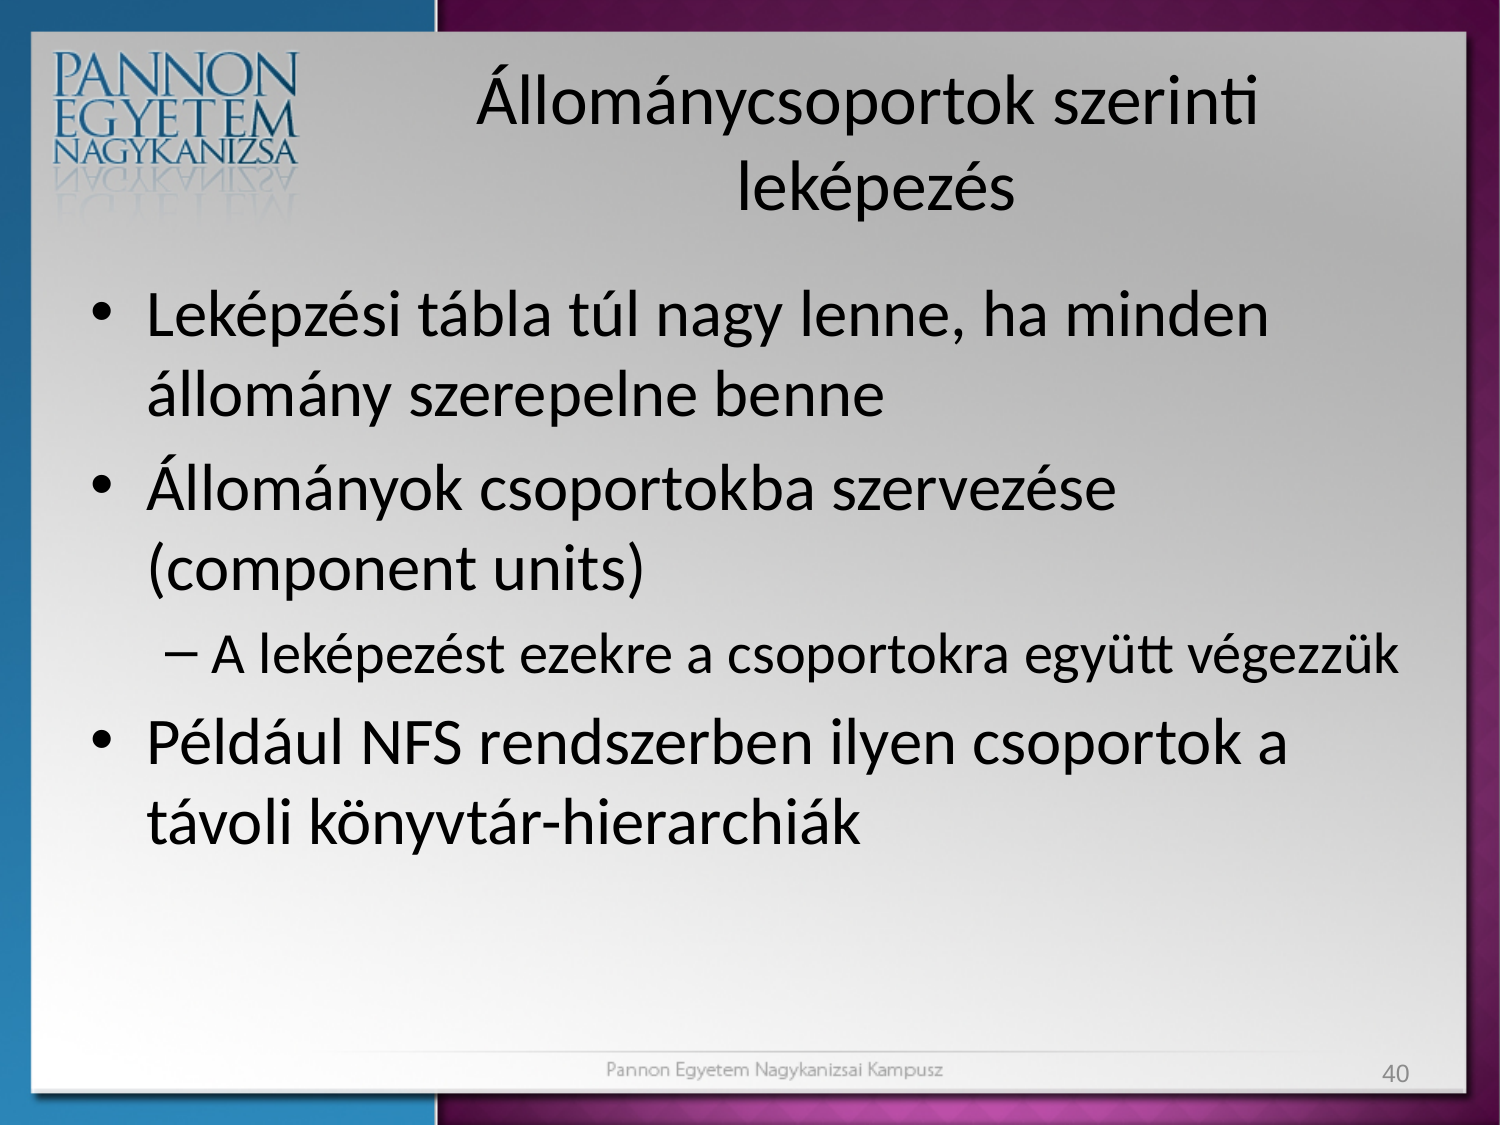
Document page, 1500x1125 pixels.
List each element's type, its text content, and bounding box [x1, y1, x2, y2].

picture [0, 0, 1500, 1125]
list Leképzési tábla túl nagy lenne, ha minden állomány szerepelne benne Állományok csoportokba szervezése (component units) A leképezést ezekre a csoportokra együtt végezzük Például NFS rendszerben ilyen csoportok a távoli könyvtár-hierarchiák [75, 262, 1425, 1038]
slide_number 40 [1074, 1042, 1425, 1103]
title Állománycsoportok szerinti leképezés [328, 45, 1425, 233]
